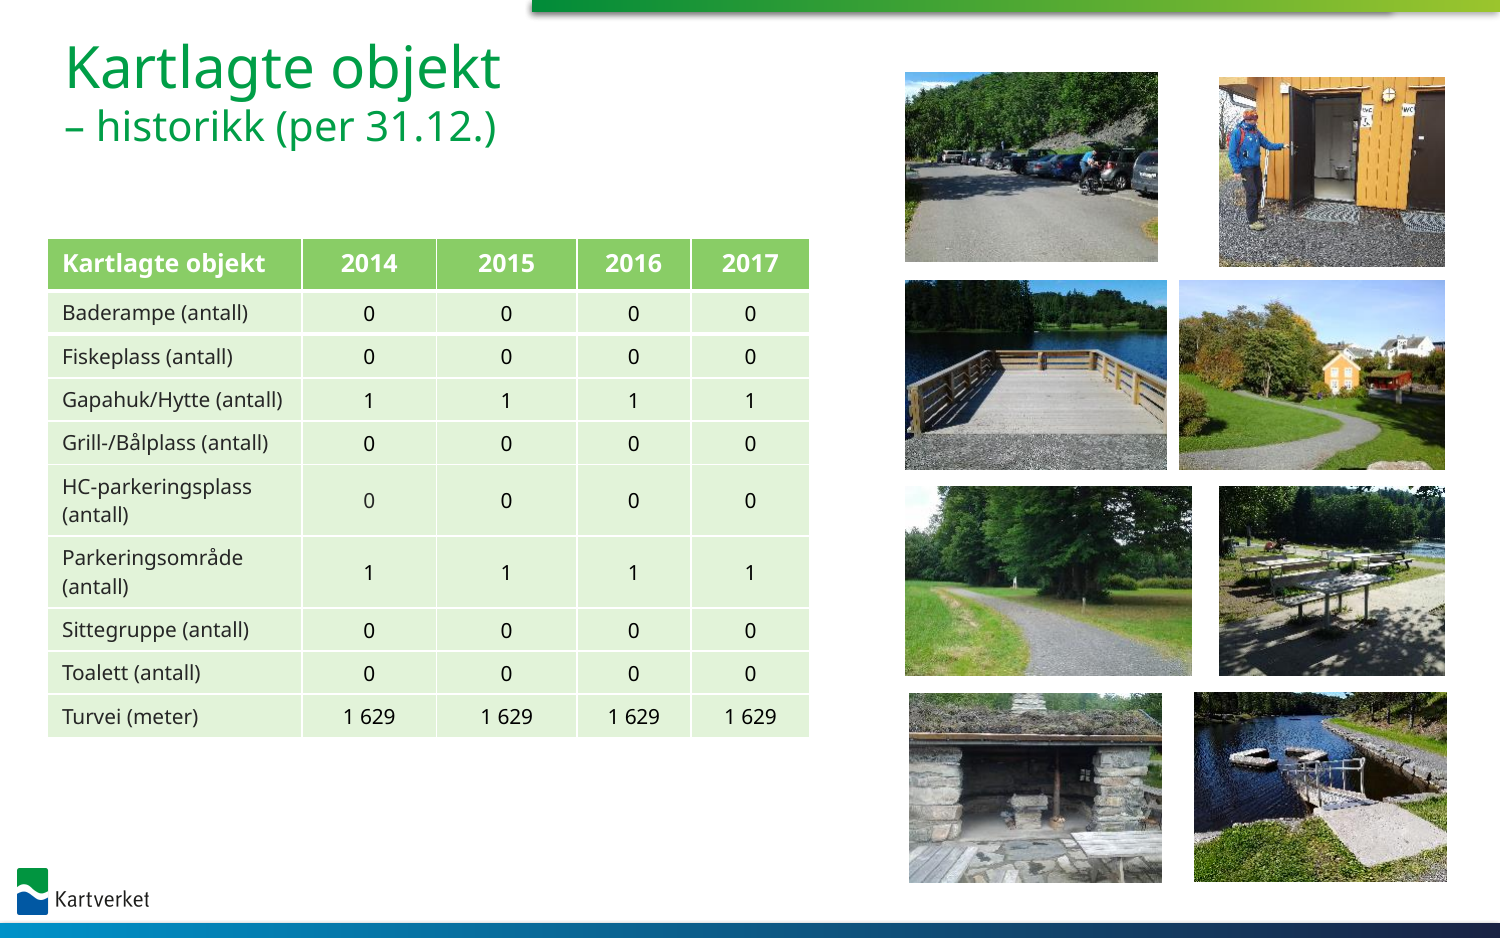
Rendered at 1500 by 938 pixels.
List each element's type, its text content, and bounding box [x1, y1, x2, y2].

table_cell 0 [437, 609, 576, 650]
table_cell 1 629 [437, 695, 576, 737]
picture [1194, 692, 1448, 882]
table_header 2017 [692, 239, 809, 289]
table_cell 1 [437, 379, 576, 420]
table_cell 0 [692, 465, 809, 535]
table_cell Grill-/Bålplass (antall) [48, 422, 301, 464]
table_cell 0 [303, 336, 436, 377]
table_cell 0 [303, 422, 436, 464]
table_cell Parkeringsområde (antall) [48, 537, 301, 607]
table_cell Toalett (antall) [48, 652, 301, 693]
table_cell 0 [692, 422, 809, 464]
table_cell 0 [437, 422, 576, 464]
table_cell 0 [437, 293, 576, 332]
picture [909, 693, 1163, 884]
table_cell 0 [303, 652, 436, 693]
table_header 2015 [437, 239, 576, 289]
table_cell 0 [578, 422, 690, 464]
table_cell 0 [692, 652, 809, 693]
table_cell Turvei (meter) [48, 695, 301, 737]
picture [905, 72, 1158, 262]
table_cell 1 [303, 379, 436, 420]
table_header Kartlagte objekt [48, 239, 301, 289]
table_cell Sittegruppe (antall) [48, 609, 301, 650]
table_cell HC-parkeringsplass (antall) [48, 465, 301, 535]
table_cell 1 [578, 537, 690, 607]
picture [905, 486, 1193, 676]
table_cell 1 629 [578, 695, 690, 737]
table_header 2014 [303, 239, 436, 289]
table_cell 0 [692, 293, 809, 332]
text_box Kartlagte objekt – historikk (per 31.12.) [49, 14, 1431, 158]
table_cell 0 [578, 465, 690, 535]
table_cell Gapahuk/Hytte (antall) [48, 379, 301, 420]
table_cell 1 629 [303, 695, 436, 737]
table_cell Fiskeplass (antall) [48, 336, 301, 377]
table_cell Baderampe (antall) [48, 293, 301, 332]
table_cell 0 [303, 293, 436, 332]
table_cell 1 [692, 537, 809, 607]
table_cell 0 [303, 465, 436, 535]
table_cell 1 [578, 379, 690, 420]
table_cell 0 [437, 652, 576, 693]
table_cell 0 [578, 293, 690, 332]
table_cell 1 [303, 537, 436, 607]
table_cell 1 [437, 537, 576, 607]
table_cell 1 [692, 379, 809, 420]
table_cell 0 [578, 336, 690, 377]
picture [1219, 77, 1445, 267]
table_cell 0 [692, 336, 809, 377]
picture [1219, 486, 1445, 676]
table_cell 0 [437, 465, 576, 535]
table_cell 0 [578, 609, 690, 650]
table_cell 0 [578, 652, 690, 693]
table_cell 0 [692, 609, 809, 650]
picture [905, 280, 1167, 470]
picture [1179, 280, 1445, 470]
table_cell 0 [303, 609, 436, 650]
table_header 2016 [578, 239, 690, 289]
table_cell 0 [437, 336, 576, 377]
table_cell 1 629 [692, 695, 809, 737]
